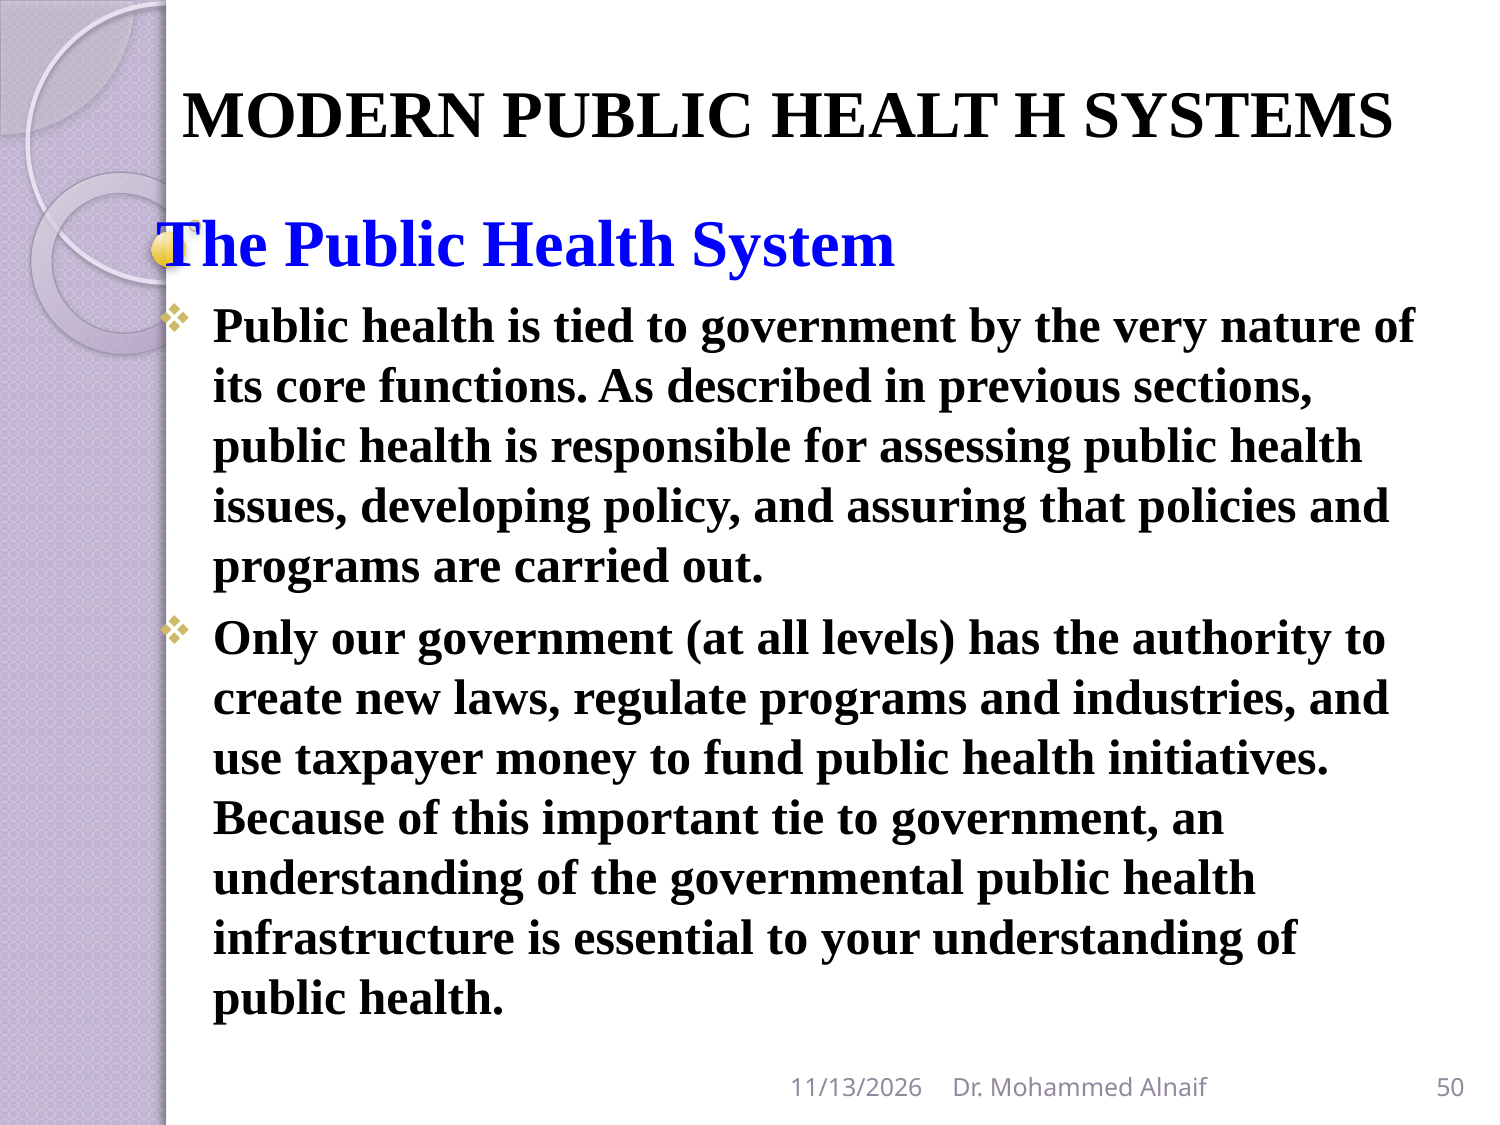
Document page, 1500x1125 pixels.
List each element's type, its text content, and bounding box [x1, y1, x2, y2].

footer Dr. Mohammed Alnaif [937, 1034, 1413, 1113]
title MODERN PUBLIC HEALT H SYSTEMS [137, 62, 1413, 159]
subtitle The Public Health System Public health is tied to government by the very nature of its core functions. As described in previous sections, public health is responsible for assessing public health issues, developing policy, and assuring that policies and programs are carried out. Only our government (at all levels) has the authority to create new laws, regulate programs and industries, and use taxpayer money to fund public health initiatives. Because of this important tie to government, an understanding of the governmental public health infrastructure is essential to your understanding of public health. [137, 200, 1450, 1025]
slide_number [587, 1034, 937, 1113]
slide_number 50 [1413, 1034, 1488, 1113]
